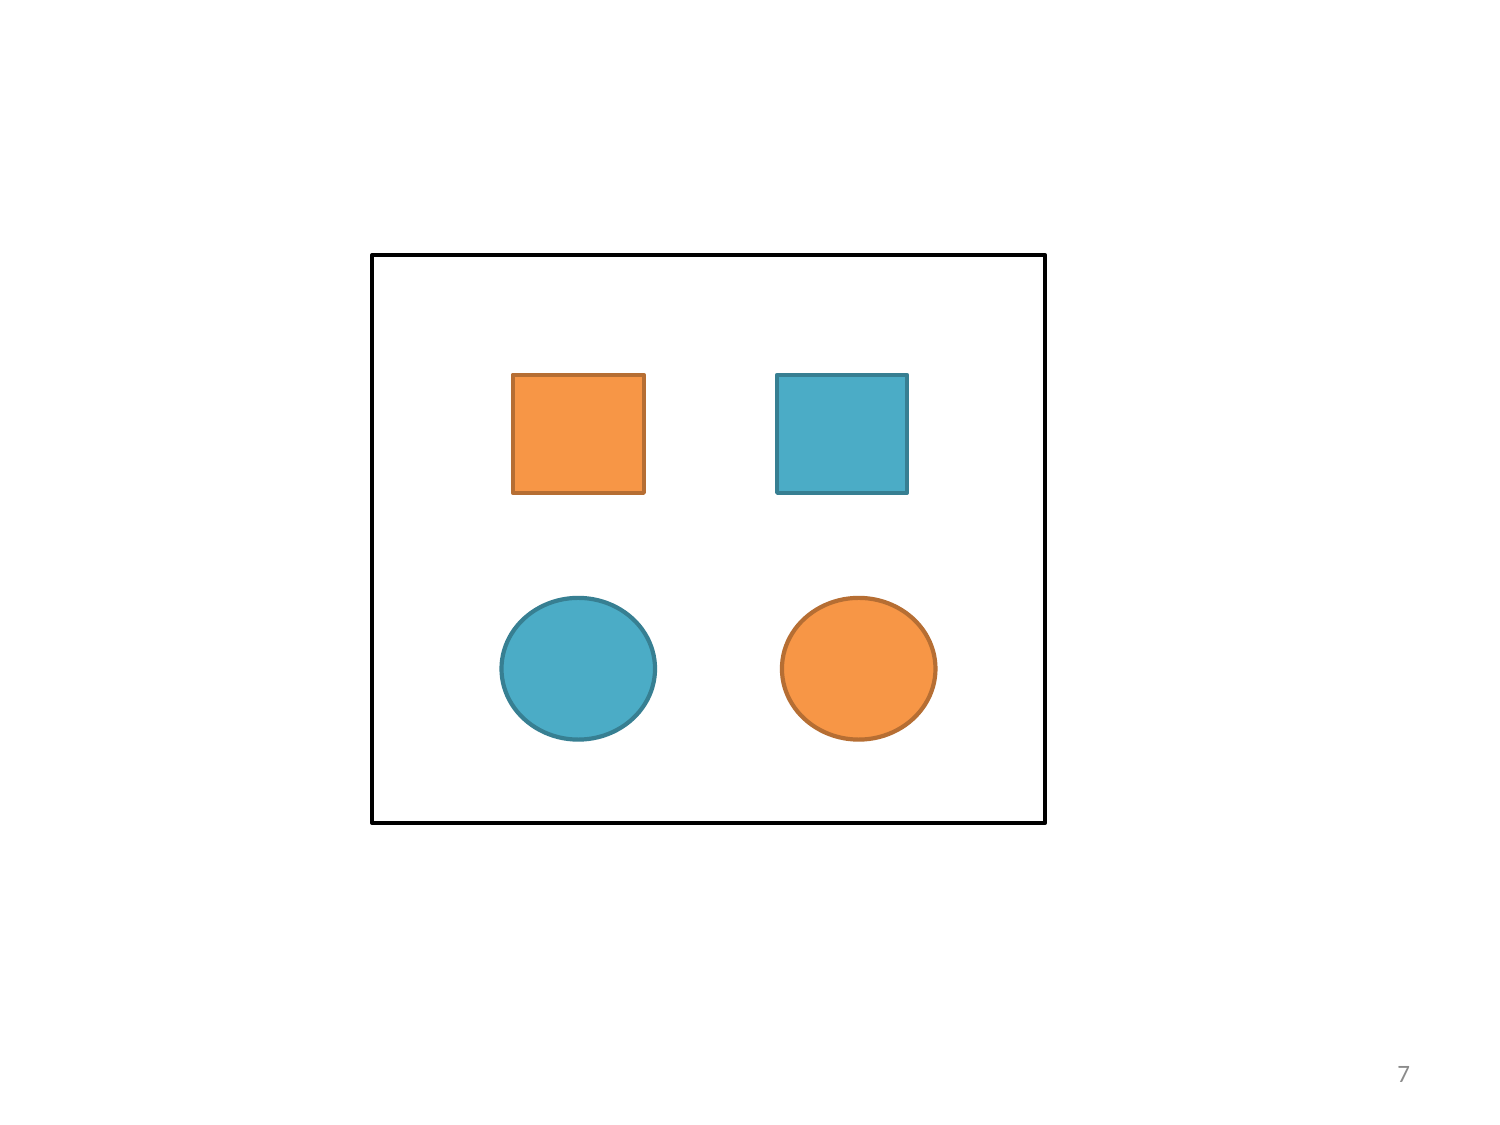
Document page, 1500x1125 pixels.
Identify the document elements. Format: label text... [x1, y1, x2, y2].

text_box [511, 373, 646, 495]
text_box [779, 595, 938, 742]
text_box [775, 373, 909, 495]
text_box [370, 253, 1047, 825]
slide_number 7 [1074, 1042, 1425, 1103]
text_box [499, 595, 658, 742]
